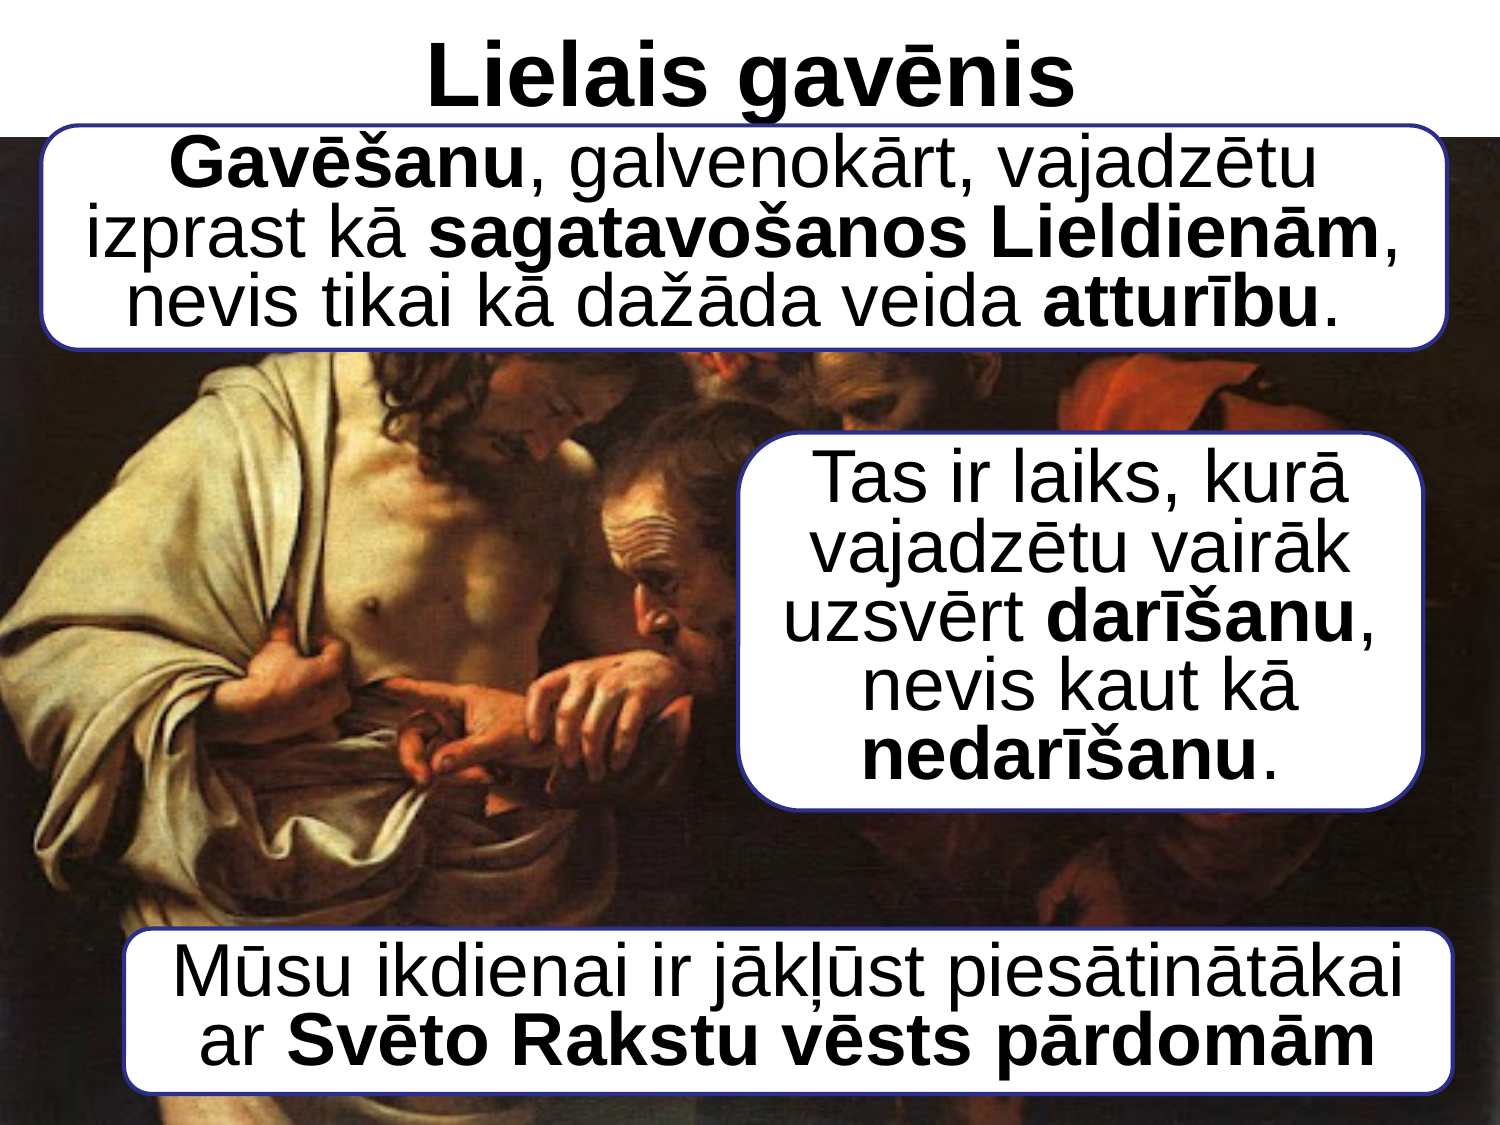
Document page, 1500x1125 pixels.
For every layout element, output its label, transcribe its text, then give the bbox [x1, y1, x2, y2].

title Lielais gavēnis [76, 0, 1428, 127]
text_box Gavēšanu, galvenokārt, vajadzētu izprast kā sagatavošanos Lieldienām, nevis tikai kā dažāda veida atturību. [50, 123, 1438, 135]
picture [0, 136, 1500, 1125]
